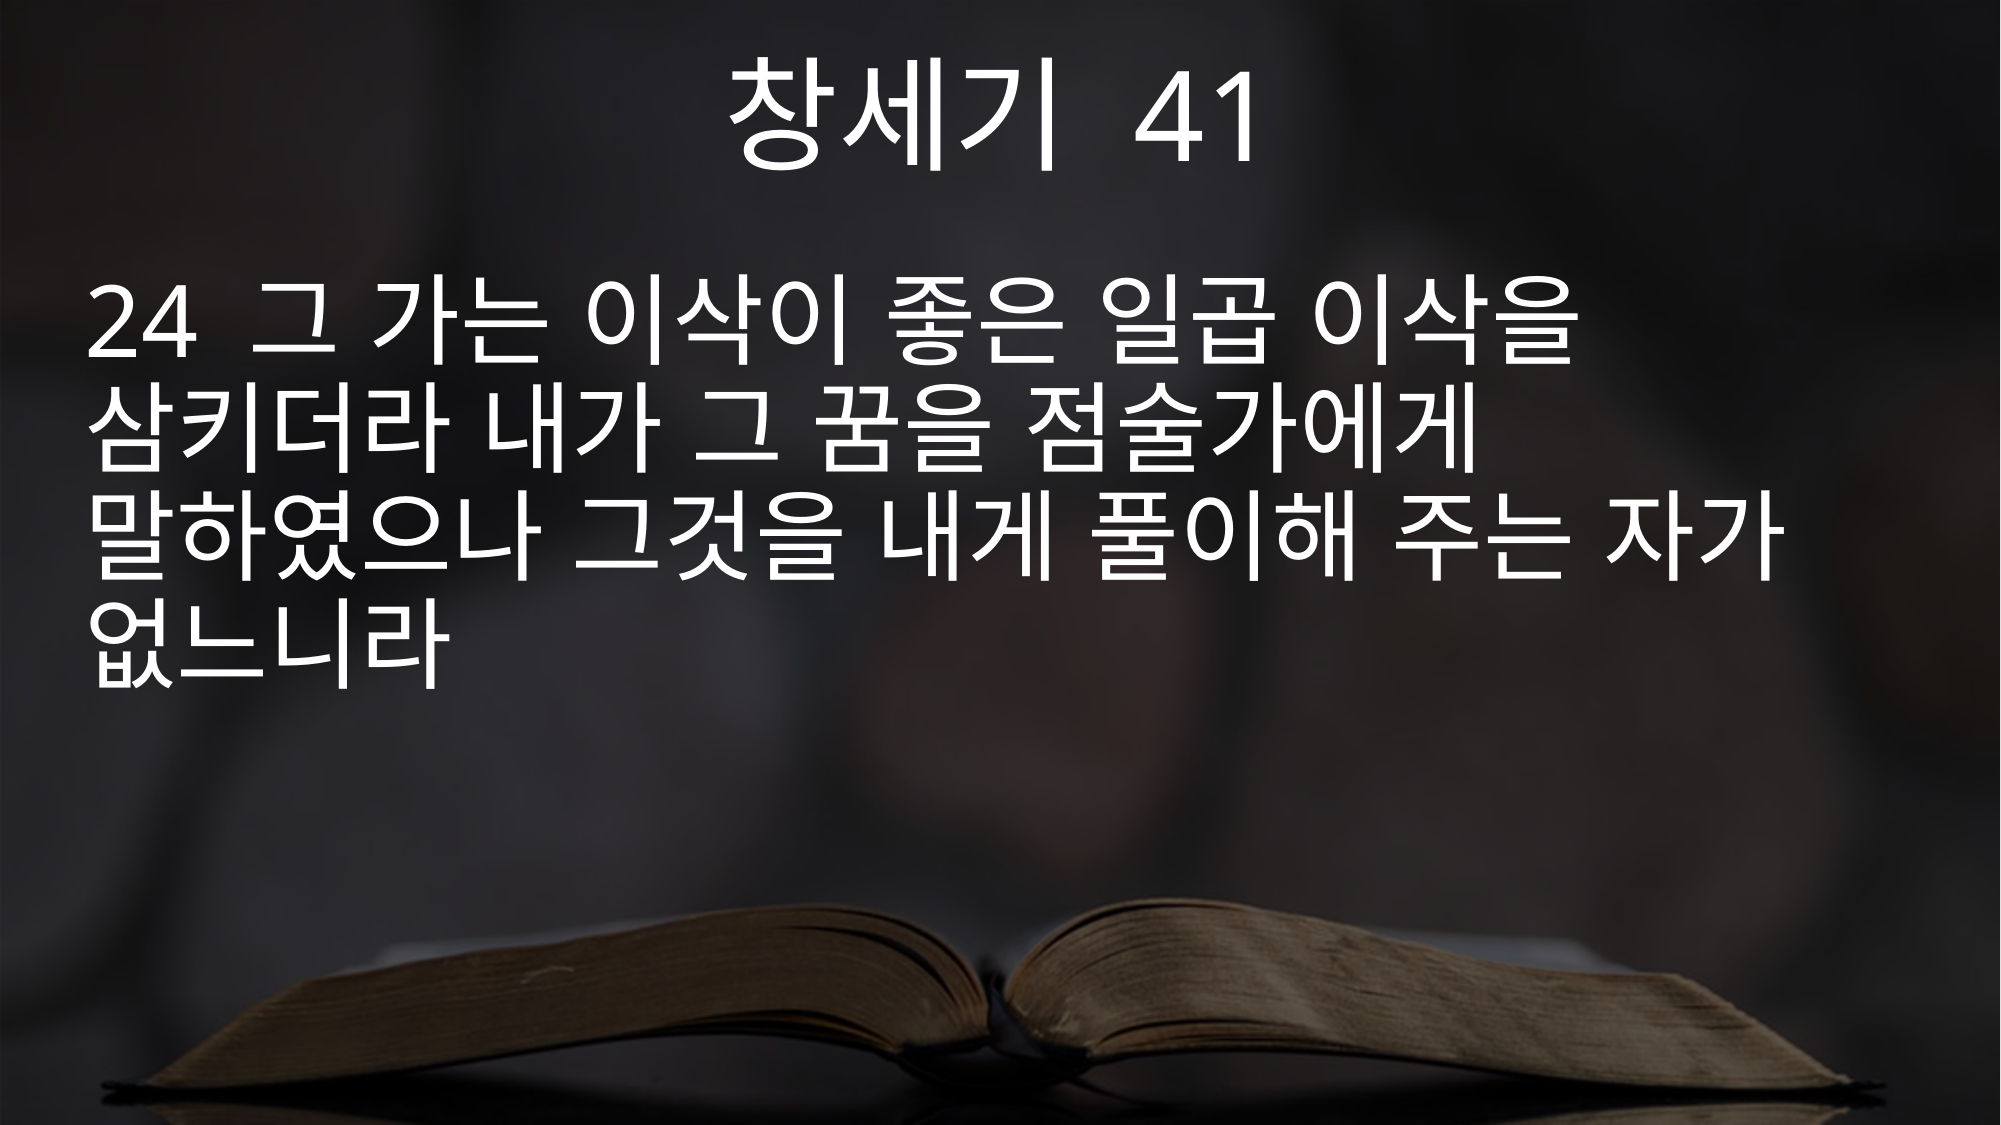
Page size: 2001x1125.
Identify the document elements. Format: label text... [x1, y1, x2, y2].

picture [0, 0, 2001, 1125]
footer 창세기 41 [0, 32, 2000, 192]
list 24 그 가는 이삭이 좋은 일곱 이삭을 삼키더라 내가 그 꿈을 점술가에게 말하였으나 그것을 내게 풀이해 주는 자가 없느니라 [69, 263, 1953, 423]
